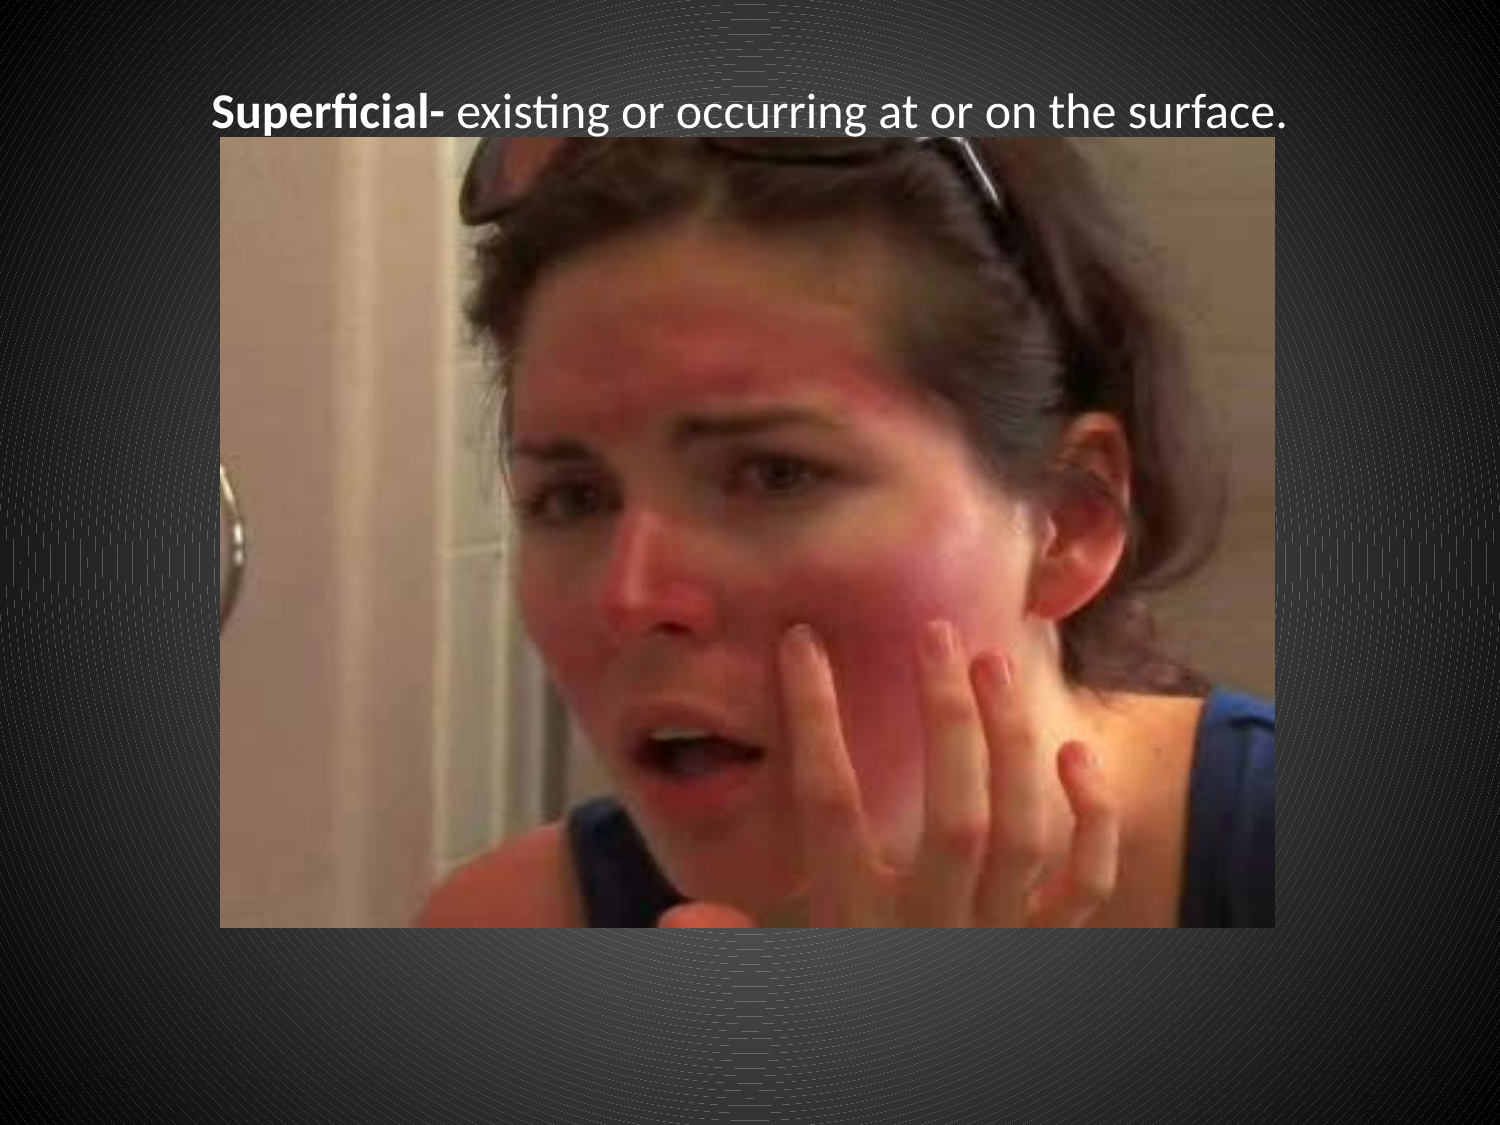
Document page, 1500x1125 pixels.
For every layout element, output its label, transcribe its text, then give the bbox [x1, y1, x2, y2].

title Superficial- existing or occurring at or on the surface. [75, 45, 1425, 233]
picture [220, 137, 1276, 929]
